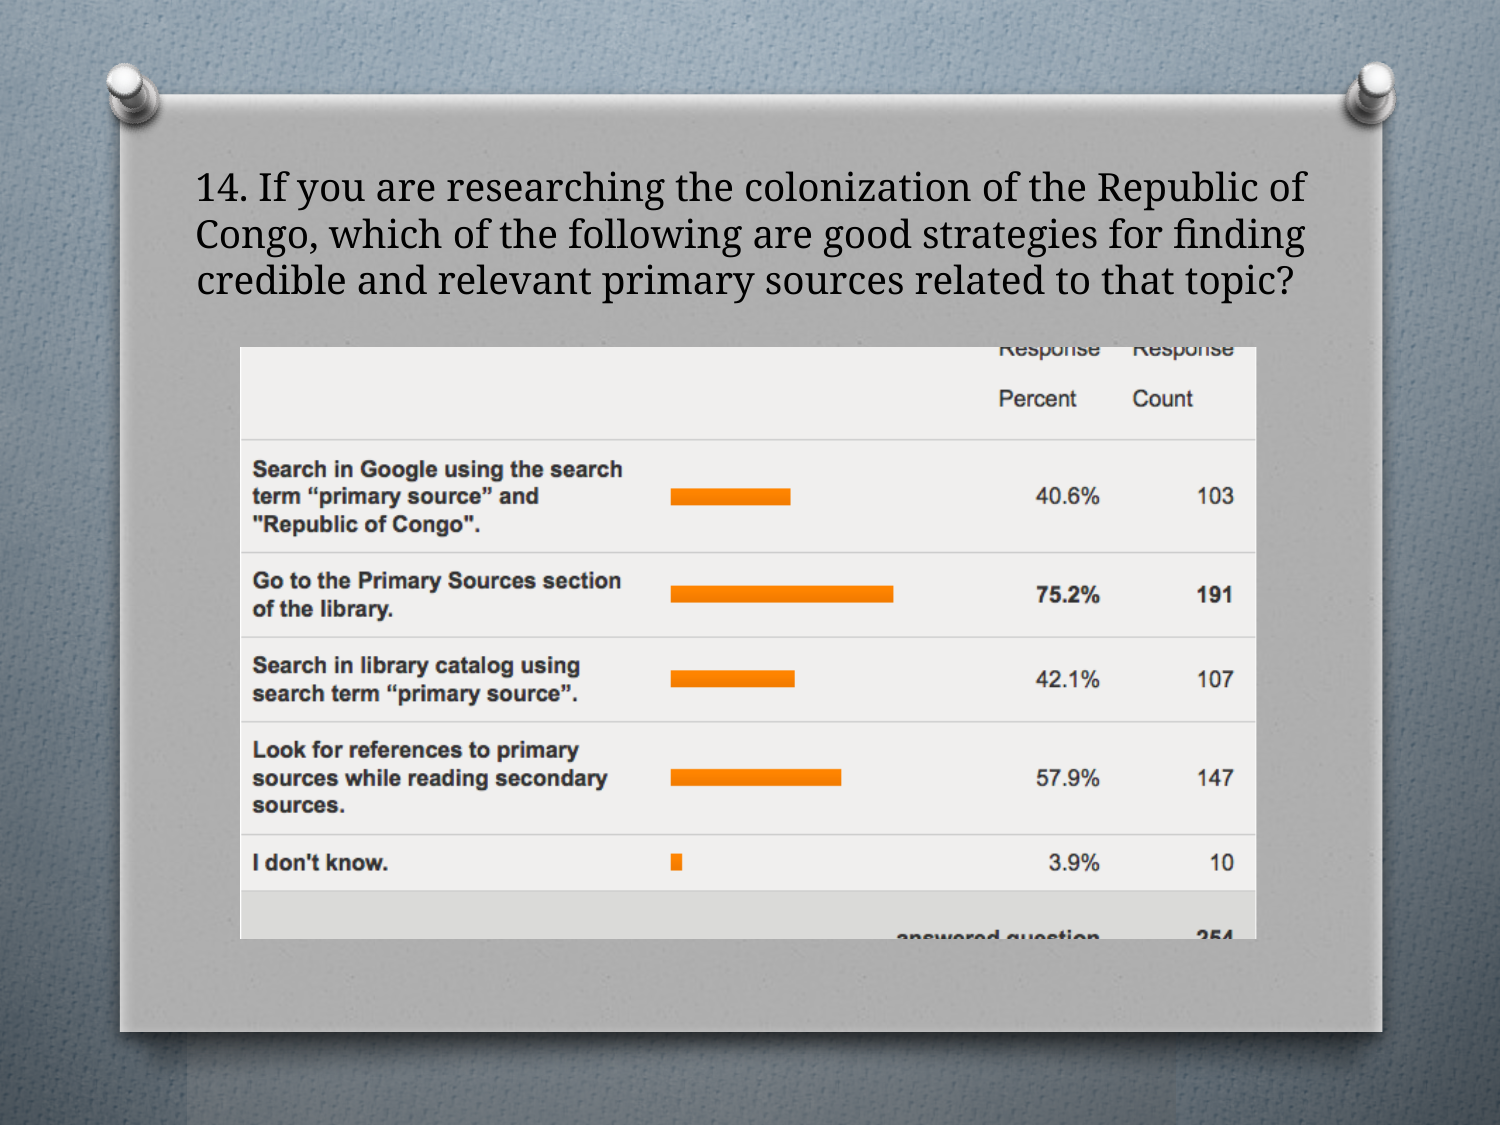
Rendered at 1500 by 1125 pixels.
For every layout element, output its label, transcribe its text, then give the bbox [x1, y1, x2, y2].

picture [1317, 35, 1439, 156]
picture [75, 29, 198, 153]
title 14. If you are researching the colonization of the Republic of Congo, which of the following are good strategies for finding credible and relevant primary sources related to that topic? [179, 134, 1323, 332]
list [239, 347, 1257, 940]
